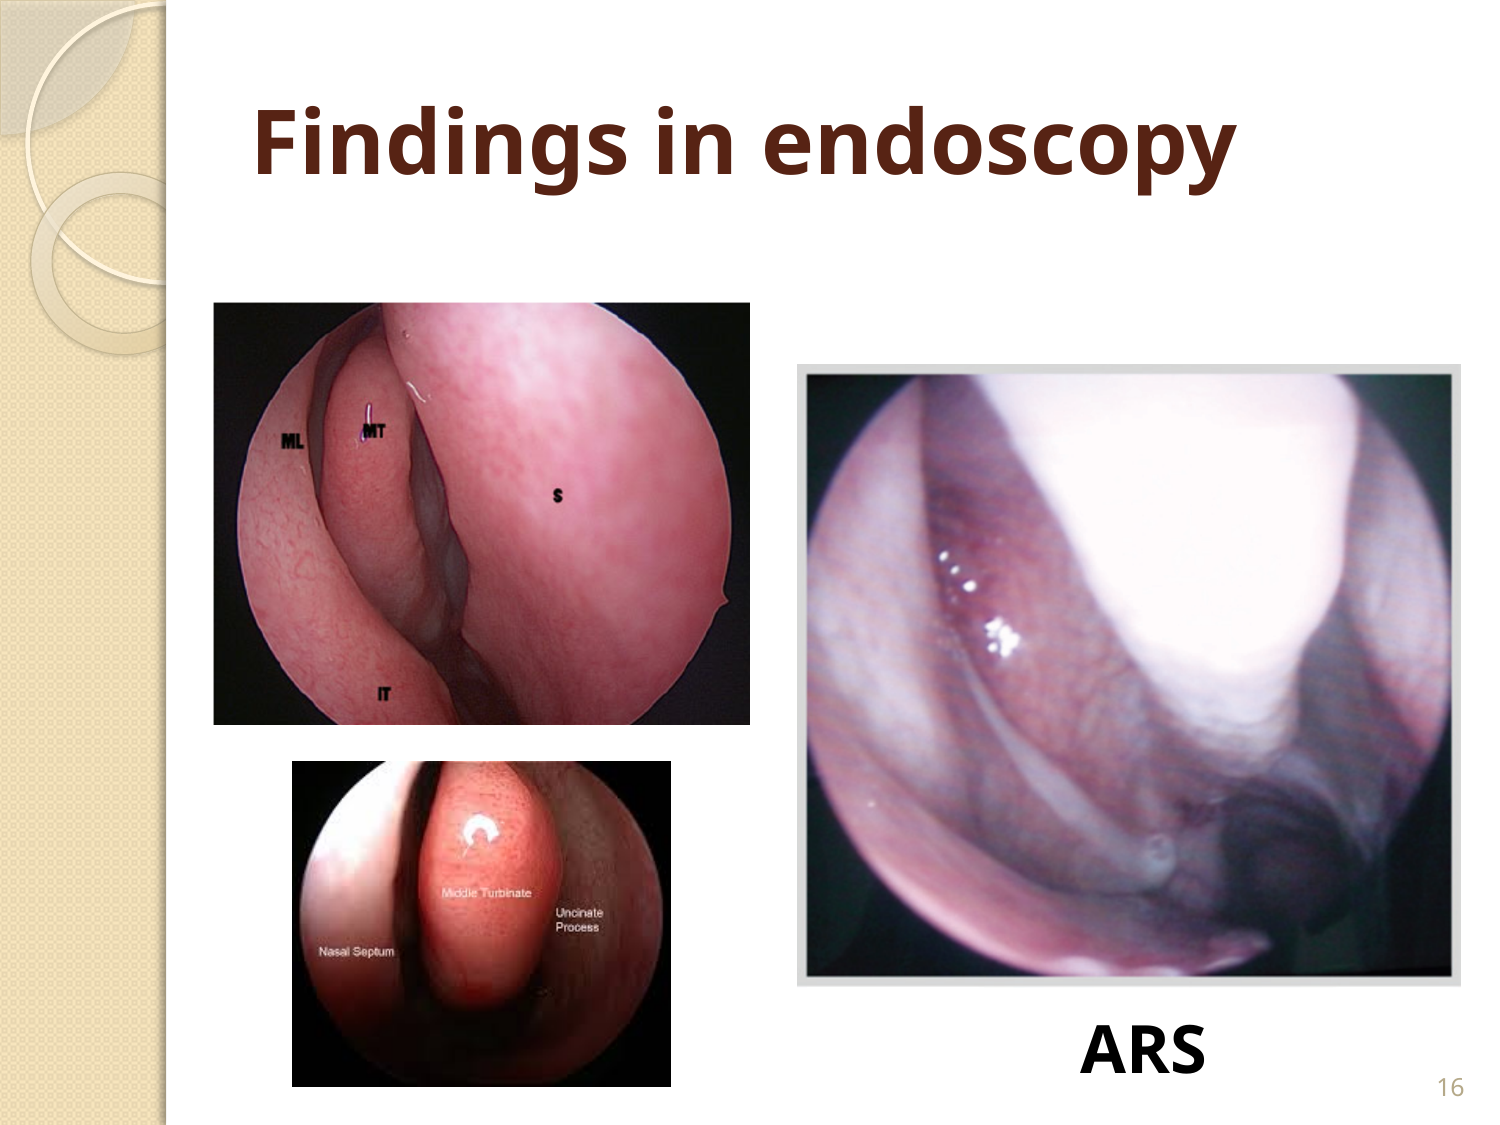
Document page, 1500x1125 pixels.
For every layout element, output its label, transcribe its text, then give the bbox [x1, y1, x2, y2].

picture [797, 364, 1461, 988]
picture [212, 301, 751, 726]
text_box ARS [1012, 999, 1263, 1088]
slide_number 16 [1413, 1034, 1488, 1113]
title Findings in endoscopy [235, 45, 1466, 233]
picture [292, 761, 671, 1087]
